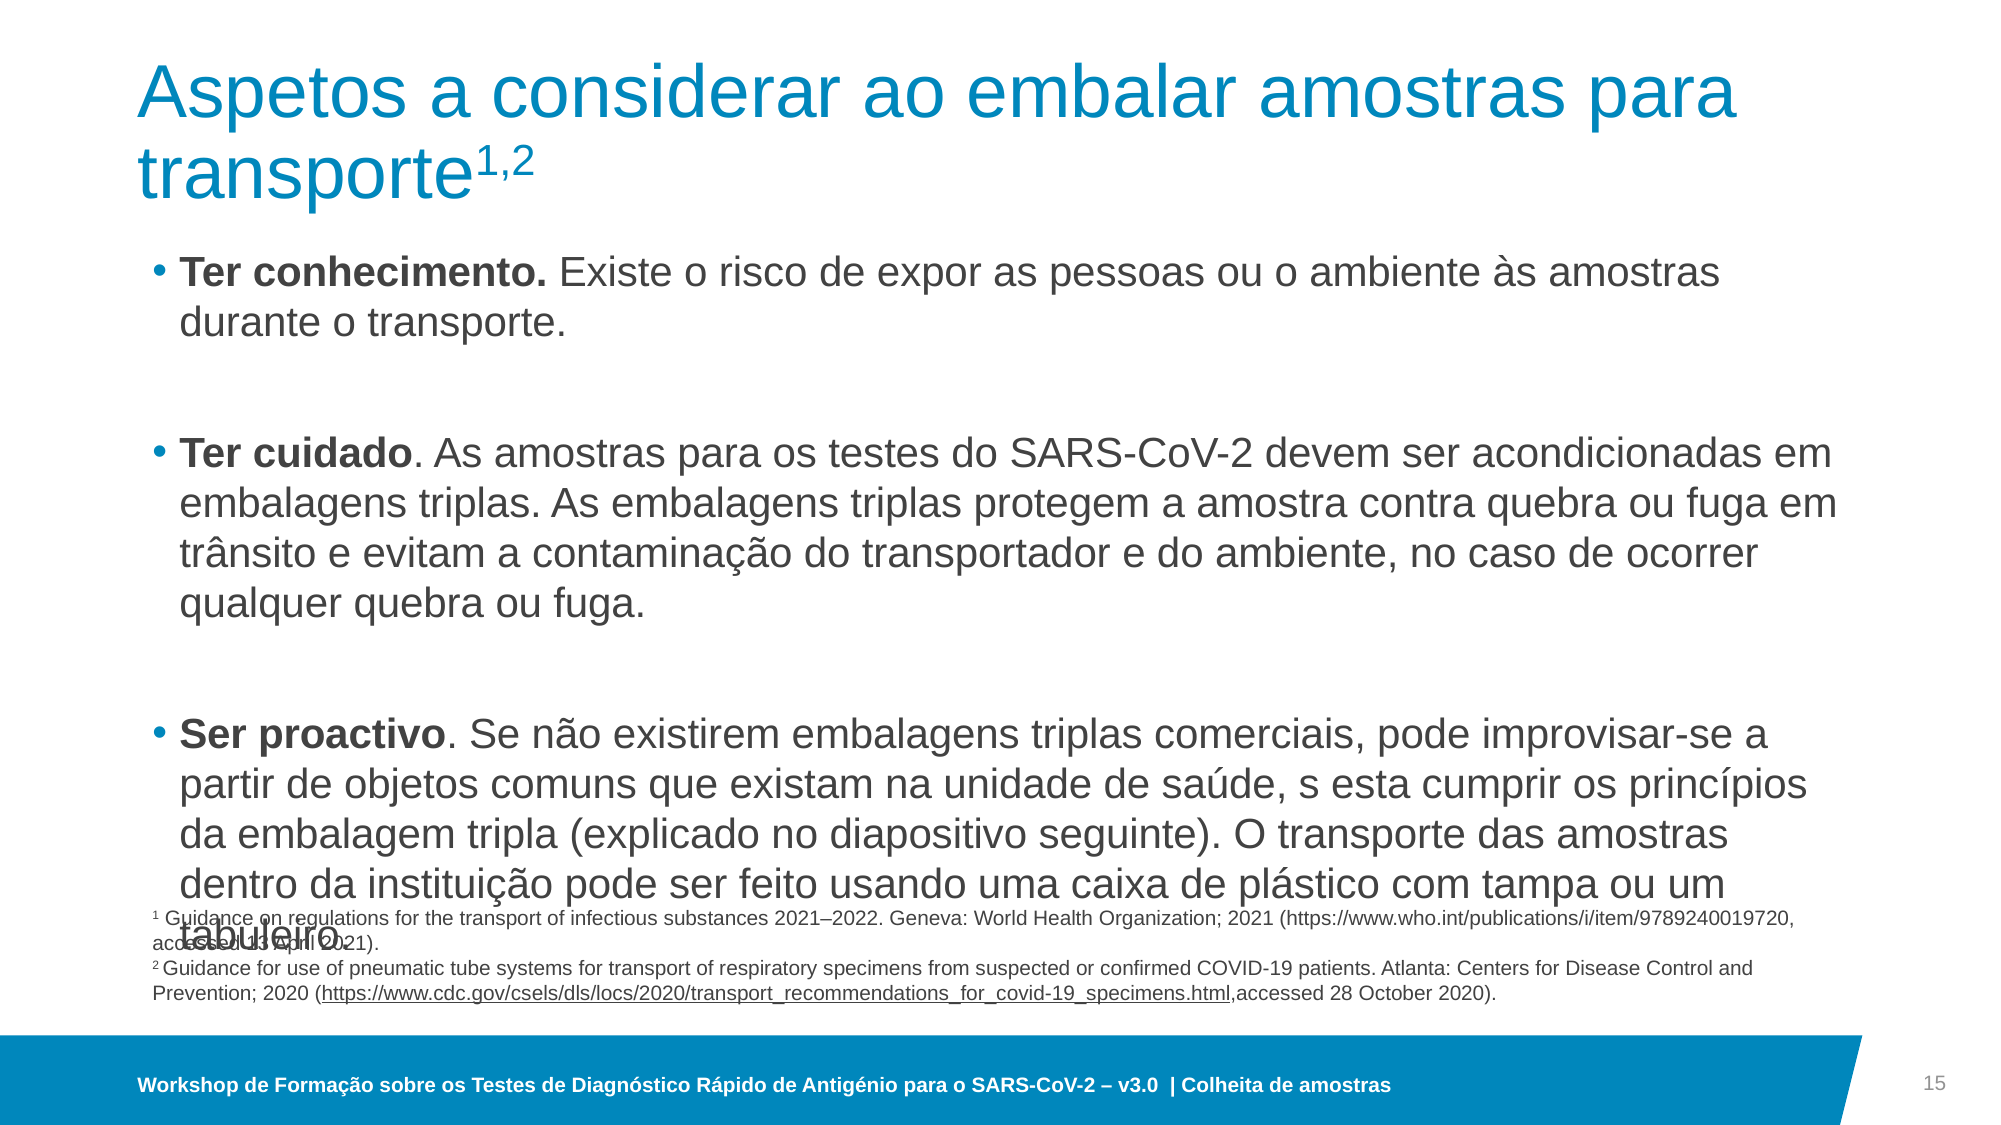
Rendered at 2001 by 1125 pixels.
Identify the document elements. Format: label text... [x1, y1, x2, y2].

list Ter conhecimento. Existe o risco de expor as pessoas ou o ambiente às amostras durante o transporte. Ter cuidado. As amostras para os testes do SARS-CoV-2 devem ser acondicionadas em embalagens triplas. As embalagens triplas protegem a amostra contra quebra ou fuga em trânsito e evitam a contaminação do transportador e do ambiente, no caso de ocorrer qualquer quebra ou fuga. Ser proactivo. Se não existirem embalagens triplas comerciais, pode improvisar-se a partir de objetos comuns que existam na unidade de saúde, s esta cumprir os princípios da embalagem tripla (explicado no diapositivo seguinte). O transporte das amostras dentro da instituição pode ser feito usando uma caixa de plástico com tampa ou um tabuleiro. [137, 237, 1863, 966]
text_box 1 Guidance on regulations for the transport of infectious substances 2021–2022. Geneva: World Health Organization; 2021 (https://www.who.int/publications/i/item/9789240019720, accessed 13 April 2021). 2 Guidance for use of pneumatic tube systems for transport of respiratory specimens from suspected or confirmed COVID-19 patients. Atlanta: Centers for Disease Control and Prevention; 2020 (https://www.cdc.gov/csels/dls/locs/2020/transport_recommendations_for_covid-19_specimens.html,accessed 28 October 2020). [137, 897, 1849, 1012]
slide_number 15 [1862, 1035, 1947, 1125]
title Aspetos a considerar ao embalar amostras para transporte1,2 [137, 59, 1863, 215]
footer Workshop de Formação sobre os Testes de Diagnóstico Rápido de Antigénio para o SARS-CoV-2 – v3.0 | Colheita de amostras [137, 1042, 1494, 1125]
